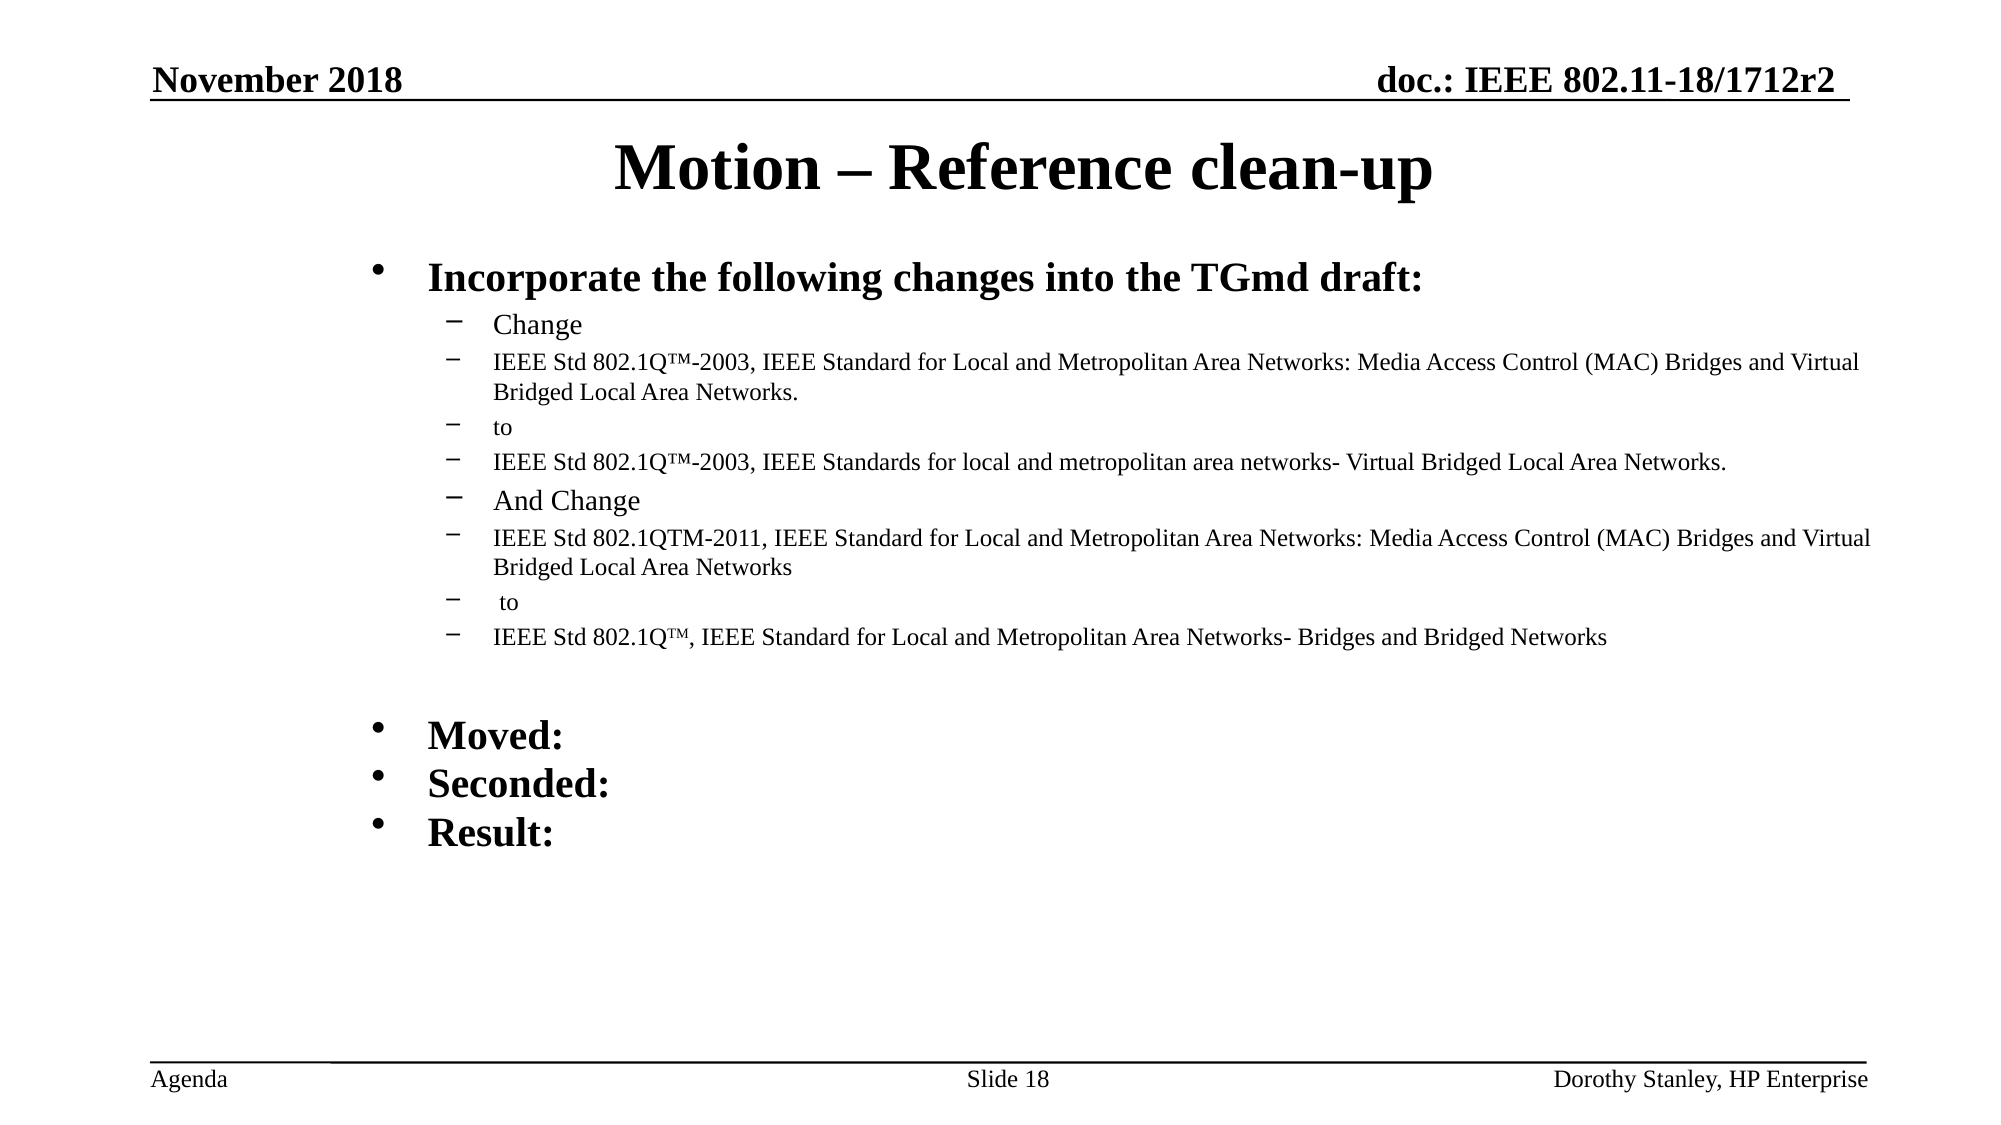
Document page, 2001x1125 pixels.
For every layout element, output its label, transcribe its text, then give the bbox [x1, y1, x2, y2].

slide_number Slide 18 [966, 1062, 1051, 1093]
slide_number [152, 54, 567, 100]
list Incorporate the following changes into the TGmd draft: Change IEEE Std 802.1Q™-2003, IEEE Standard for Local and Metropolitan Area Networks: Media Access Control (MAC) Bridges and Virtual Bridged Local Area Networks. to IEEE Std 802.1Q™-2003, IEEE Standards for local and metropolitan area networks- Virtual Bridged Local Area Networks. And Change IEEE Std 802.1QTM-2011, IEEE Standard for Local and Metropolitan Area Networks: Media Access Control (MAC) Bridges and Virtual Bridged Local Area Networks to IEEE Std 802.1QTM, IEEE Standard for Local and Metropolitan Area Networks- Bridges and Bridged Networks Moved: Seconded: Result: [356, 251, 1911, 1002]
footer Dorothy Stanley, HP Enterprise [1549, 1062, 1869, 1093]
title Motion – Reference clean-up [200, 75, 1850, 250]
